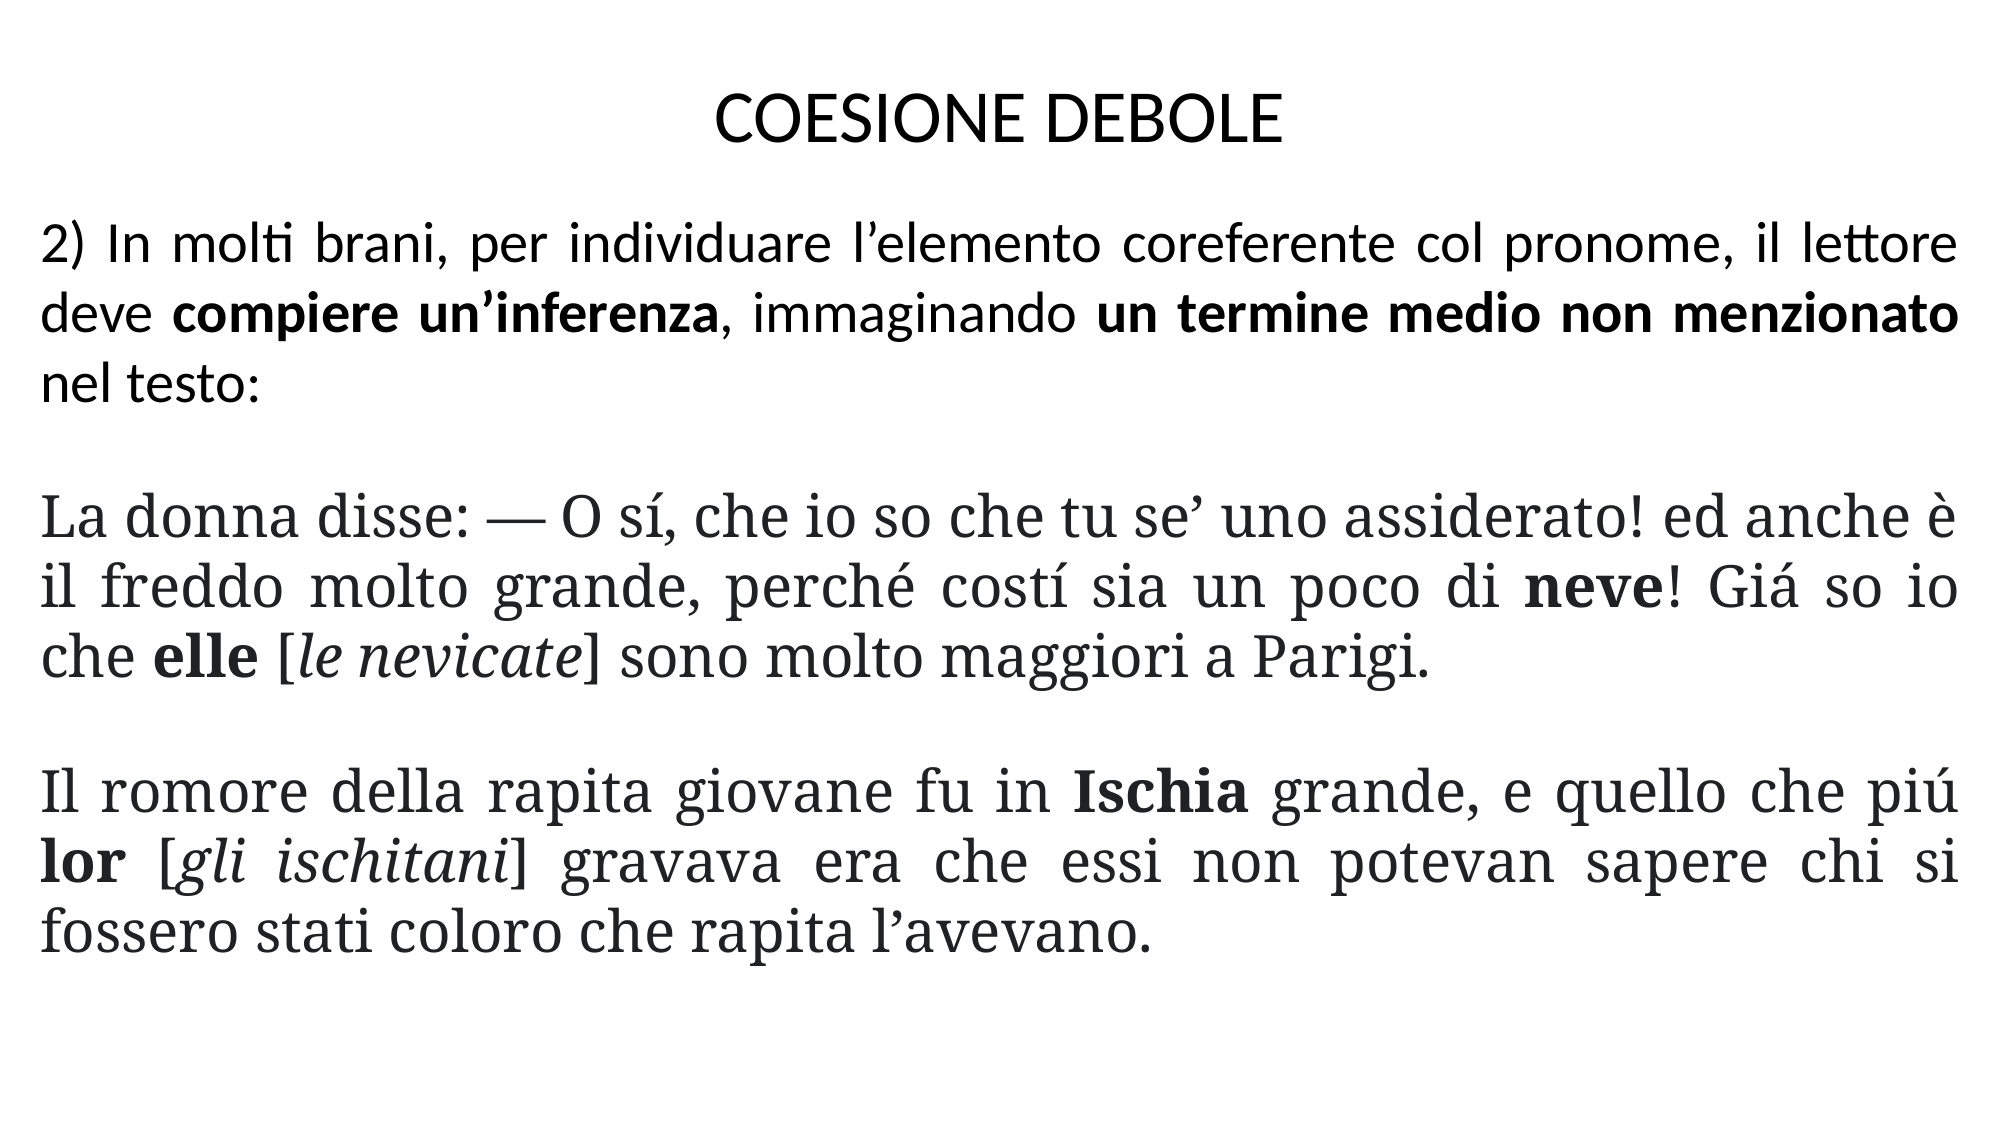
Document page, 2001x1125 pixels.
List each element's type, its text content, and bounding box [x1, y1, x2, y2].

text_box 2) In molti brani, per individuare l’elemento coreferente col pronome, il lettore deve compiere un’inferenza, immaginando un termine medio non menzionato nel testo: La donna disse: — O sí, che io so che tu se’ uno assiderato! ed anche è il freddo molto grande, perché costí sia un poco di neve! Giá so io che elle [le nevicate] sono molto maggiori a Parigi. Il romore della rapita giovane fu in Ischia grande, e quello che piú lor [gli ischitani] gravava era che essi non potevan sapere chi si fossero stati coloro che rapita l’avevano. [25, 197, 1975, 972]
text_box COESIONE DEBOLE [53, 60, 1947, 166]
